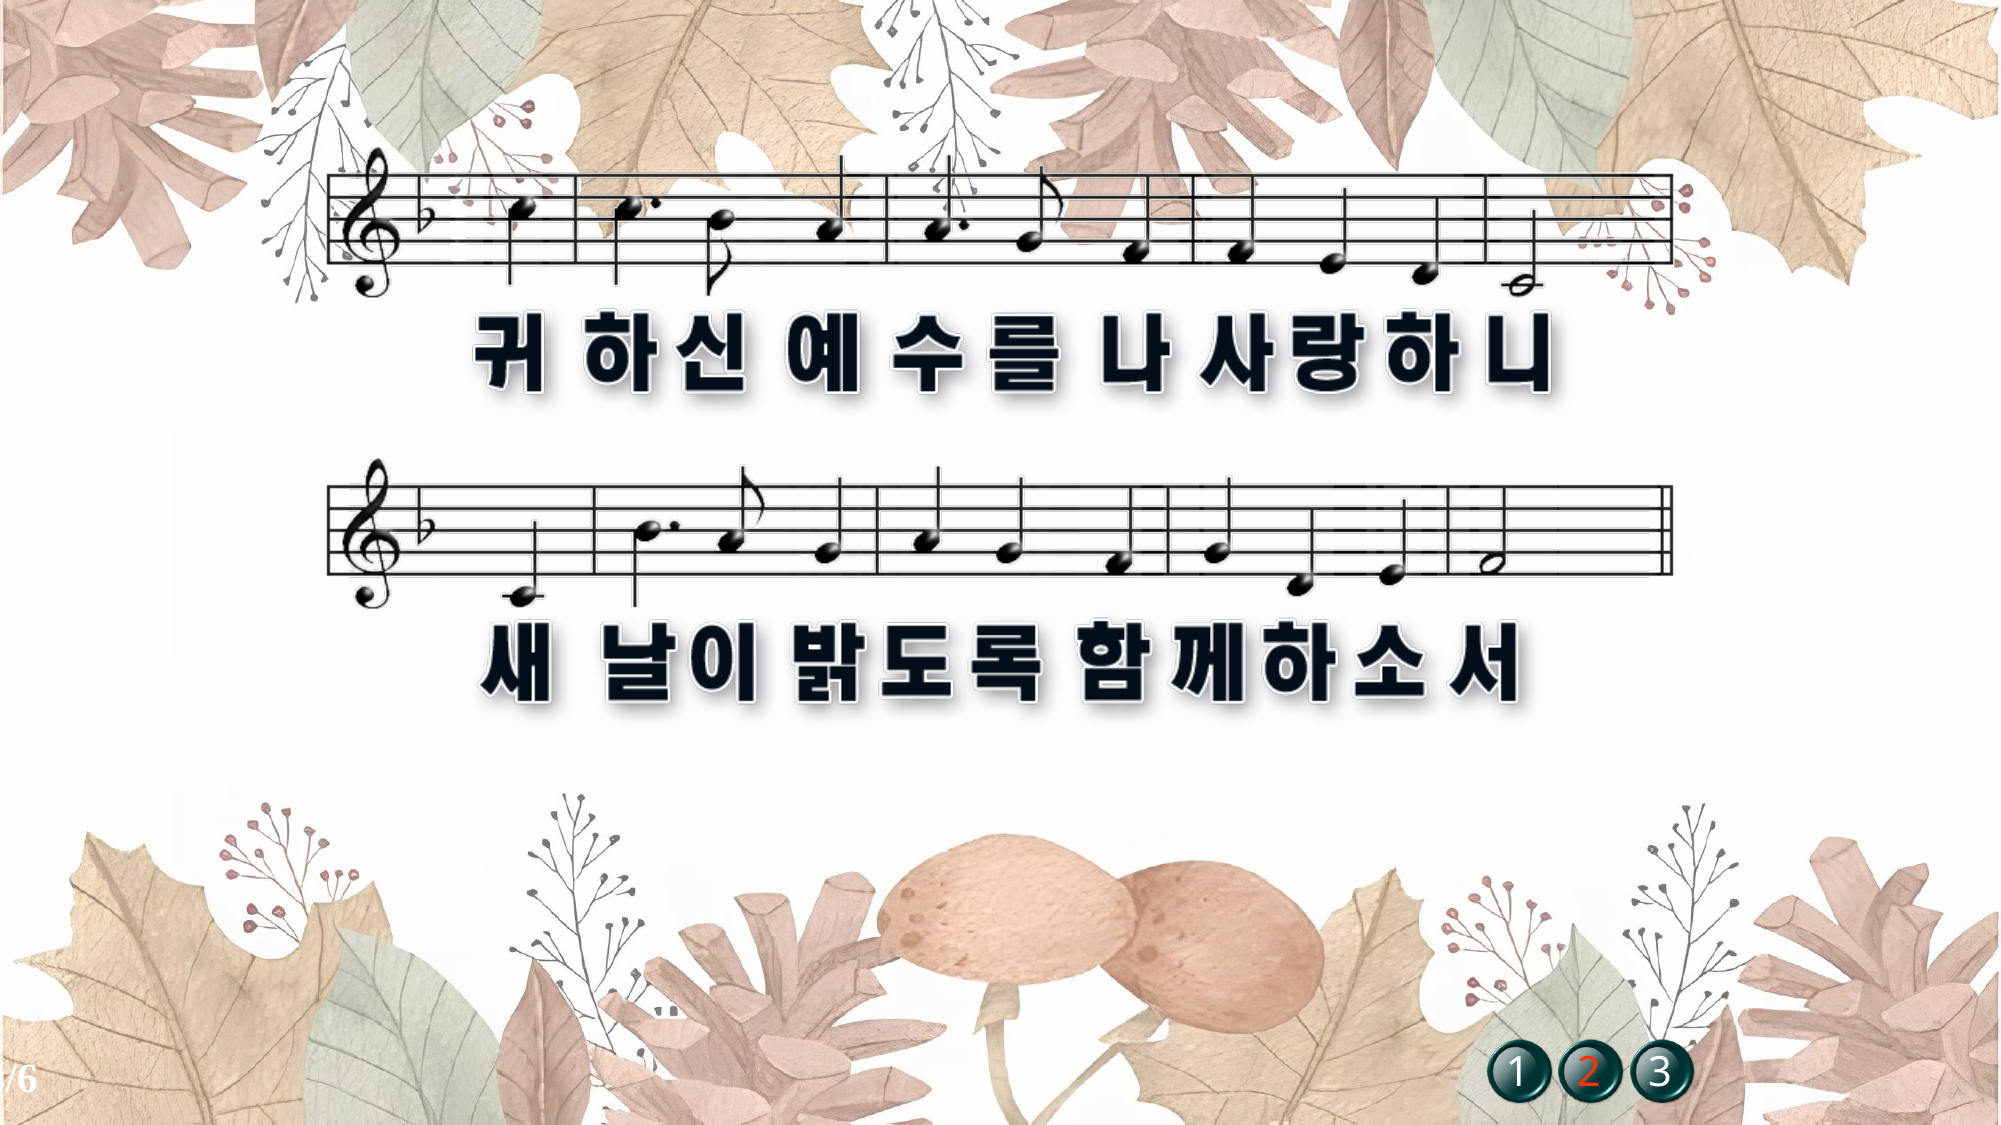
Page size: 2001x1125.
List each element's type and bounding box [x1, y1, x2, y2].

picture [0, 0, 2001, 1125]
text_box [1555, 1035, 1626, 1106]
text_box [1484, 1035, 1555, 1106]
text_box [1627, 1035, 1697, 1106]
